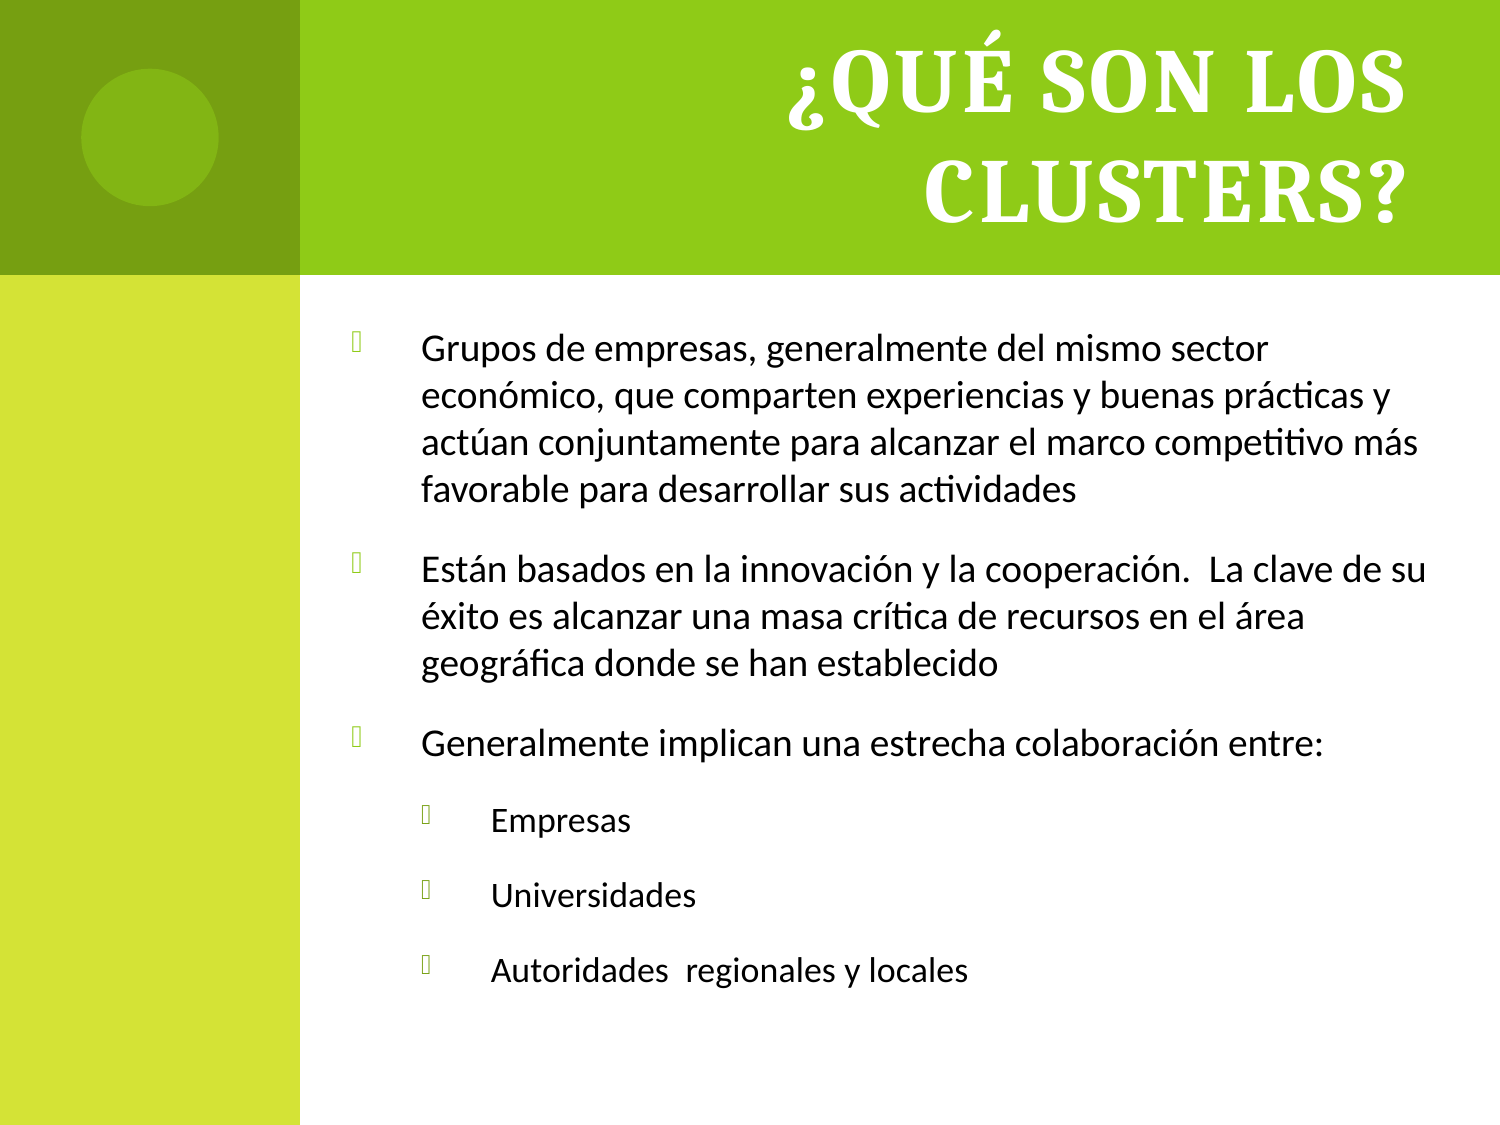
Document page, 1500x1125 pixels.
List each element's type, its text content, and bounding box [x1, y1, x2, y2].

title ¿Qué son los clusters? [399, 37, 1425, 225]
list Grupos de empresas, generalmente del mismo sector económico, que comparten experiencias y buenas prácticas y actúan conjuntamente para alcanzar el marco competitivo más favorable para desarrollar sus actividades Están basados en la innovación y la cooperación. La clave de su éxito es alcanzar una masa crítica de recursos en el área geográfica donde se han establecido Generalmente implican una estrecha colaboración entre: Empresas Universidades Autoridades regionales y locales [336, 314, 1459, 1005]
